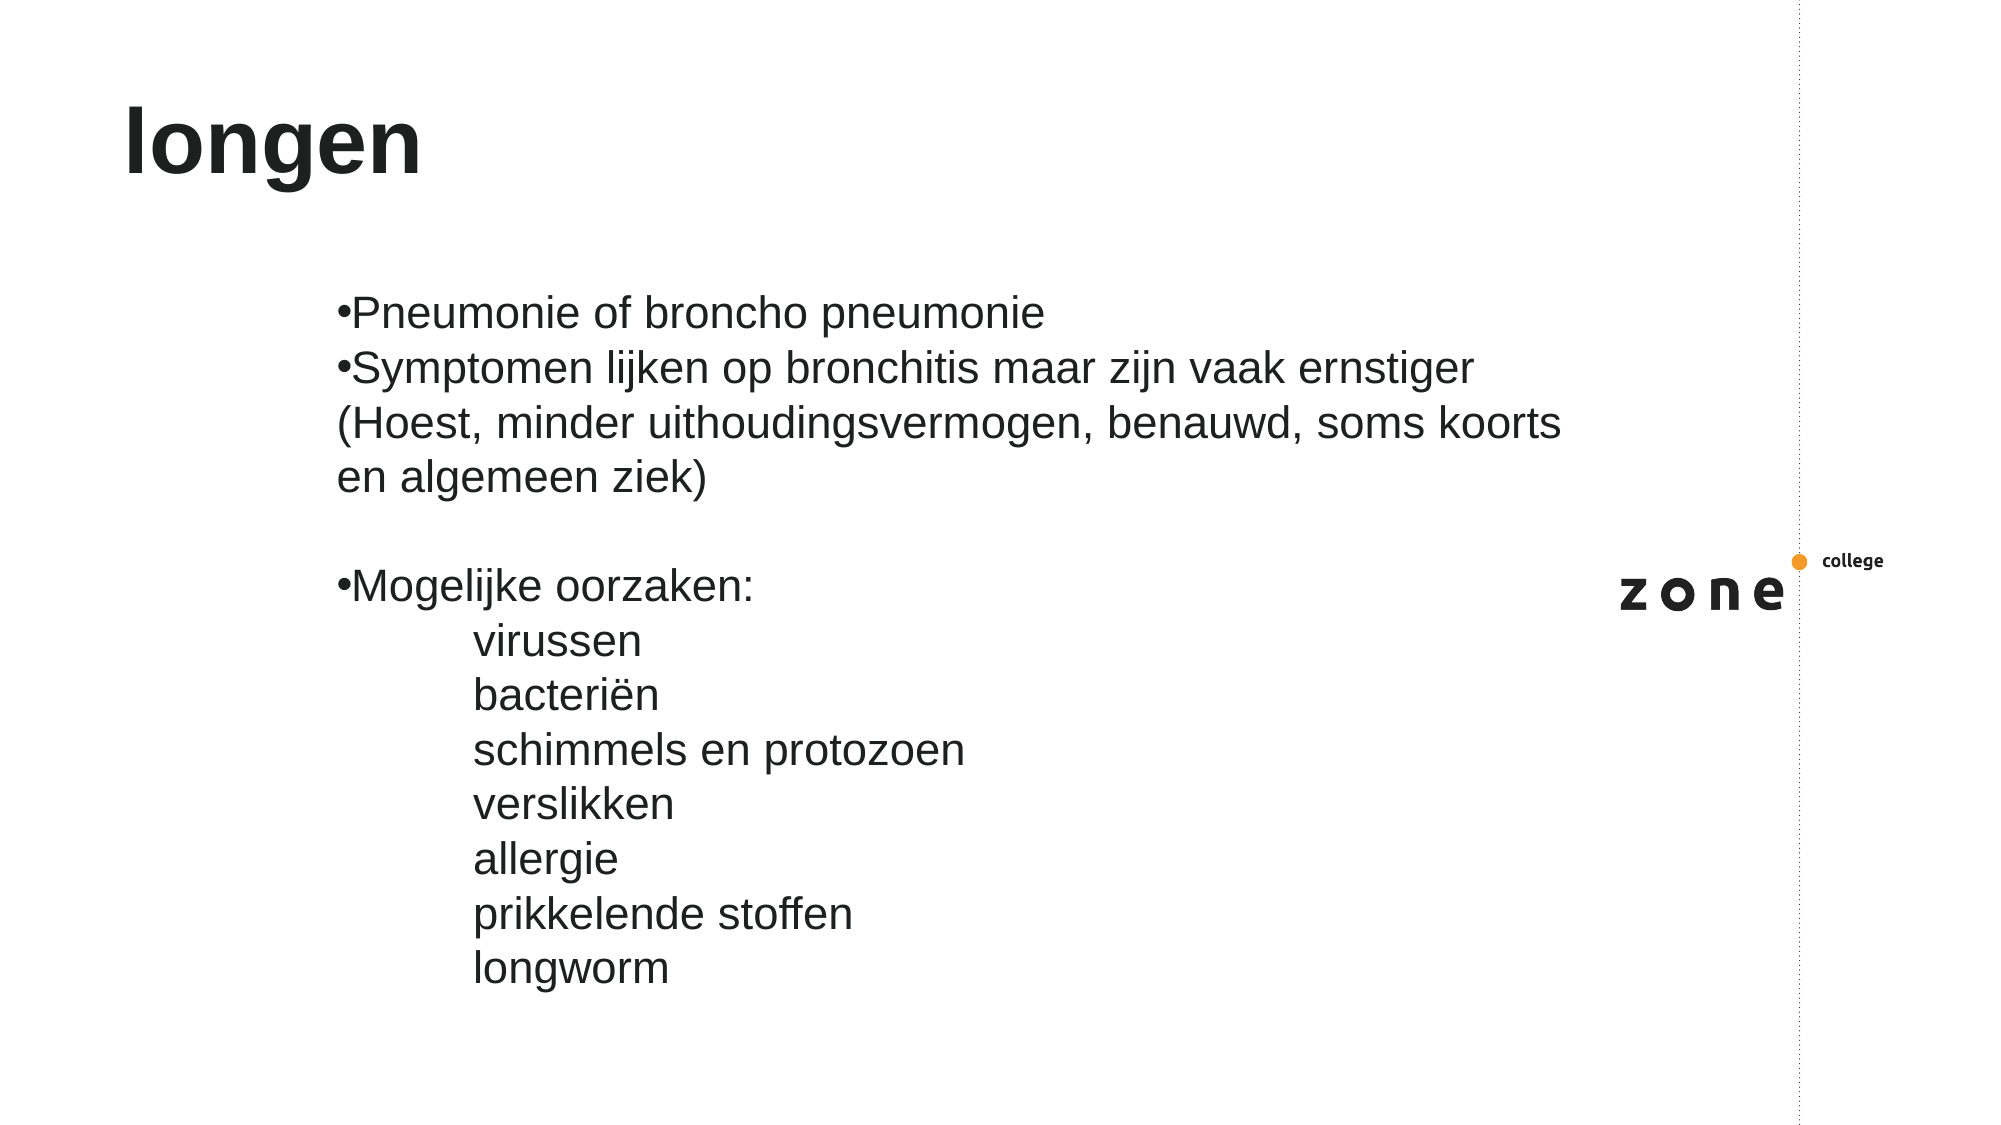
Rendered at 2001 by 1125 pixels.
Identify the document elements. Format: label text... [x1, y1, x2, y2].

picture [1596, 0, 2001, 1125]
list Pneumonie of broncho pneumonie Symptomen lijken op bronchitis maar zijn vaak ernstiger (Hoest, minder uithoudingsvermogen, benauwd, soms koorts en algemeen ziek) Mogelijke oorzaken: virussen bacteriën schimmels en protozoen verslikken allergie prikkelende stoffen longworm [336, 283, 1607, 998]
title longen [124, 94, 1607, 272]
